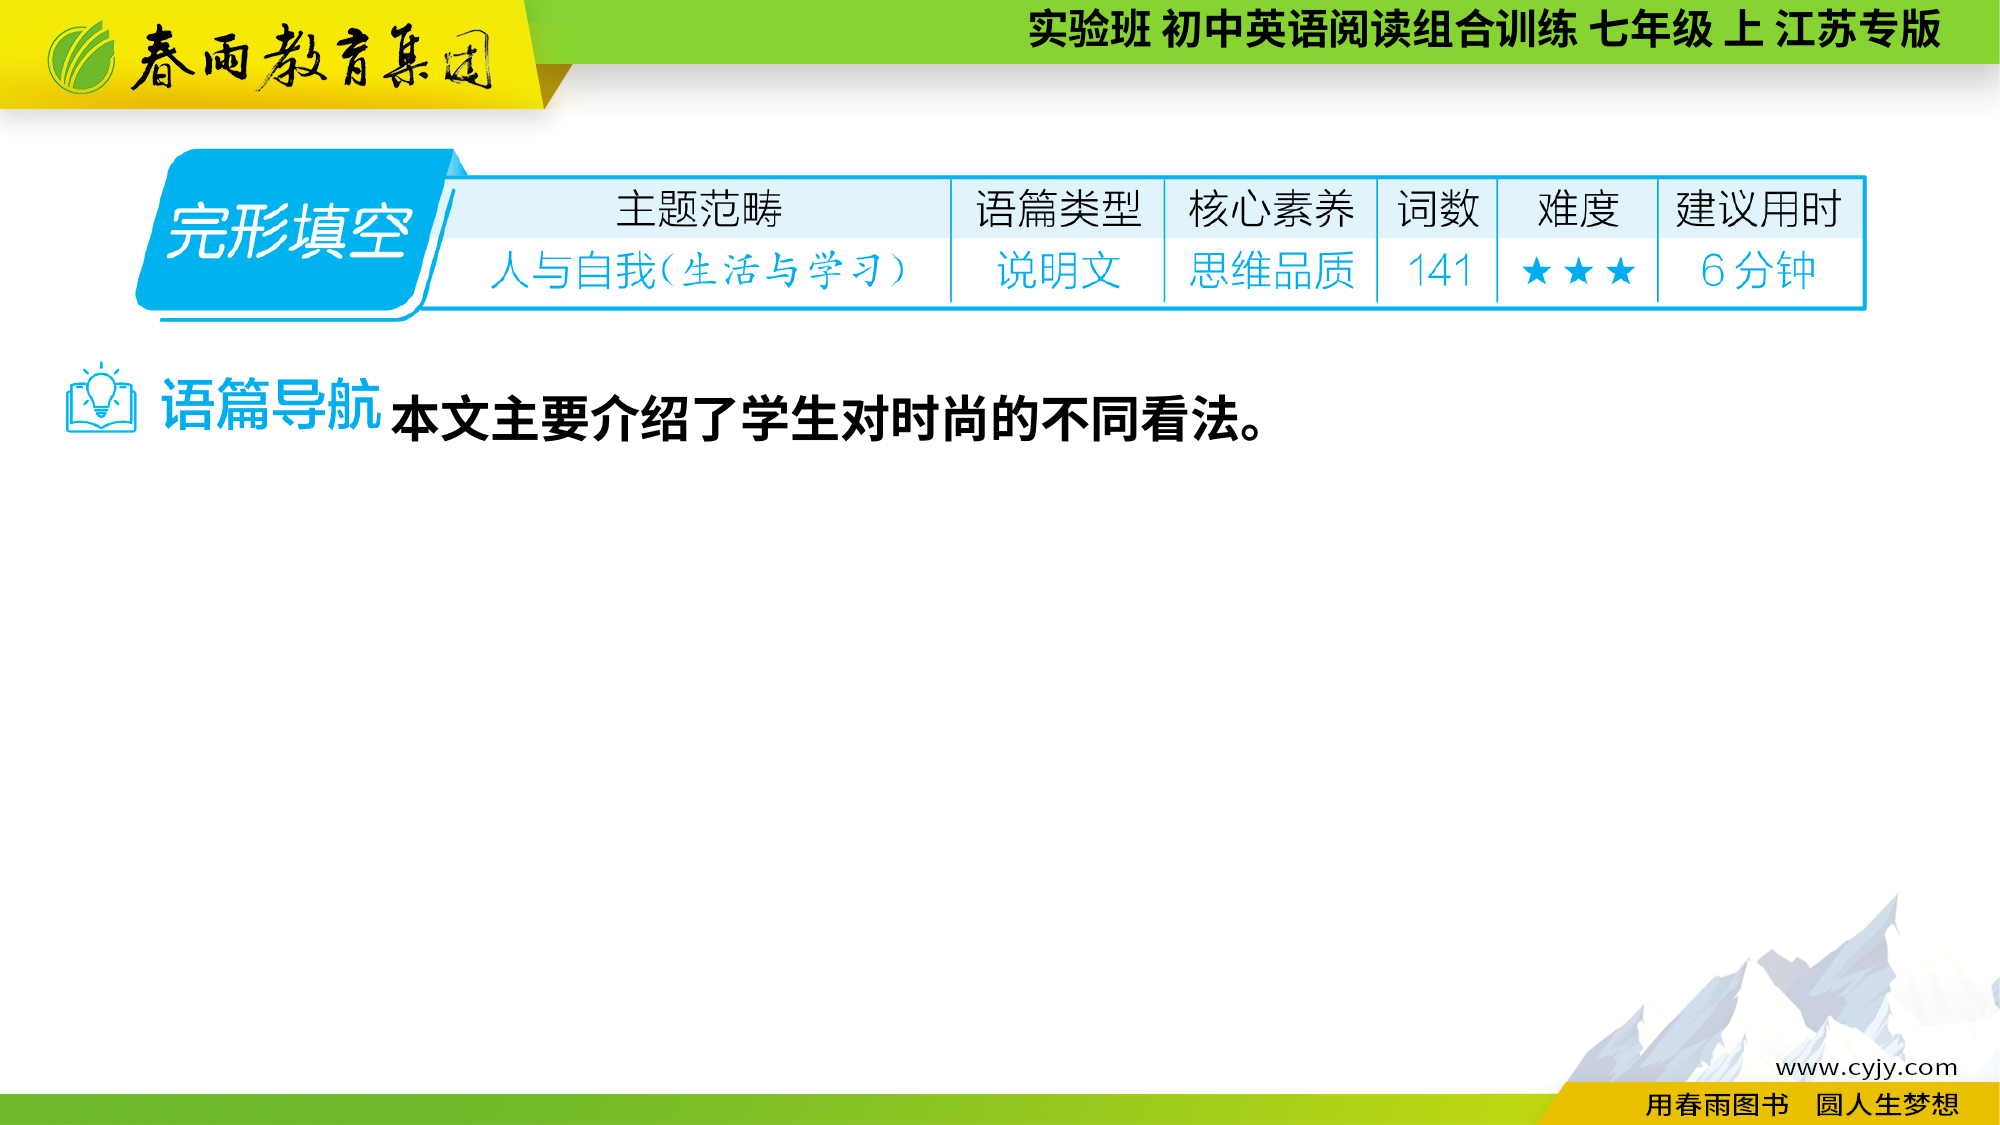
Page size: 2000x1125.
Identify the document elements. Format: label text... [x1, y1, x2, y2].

list 本文主要介绍了学生对时尚的不同看法。 [59, 349, 1944, 445]
picture [0, 0, 2000, 1125]
